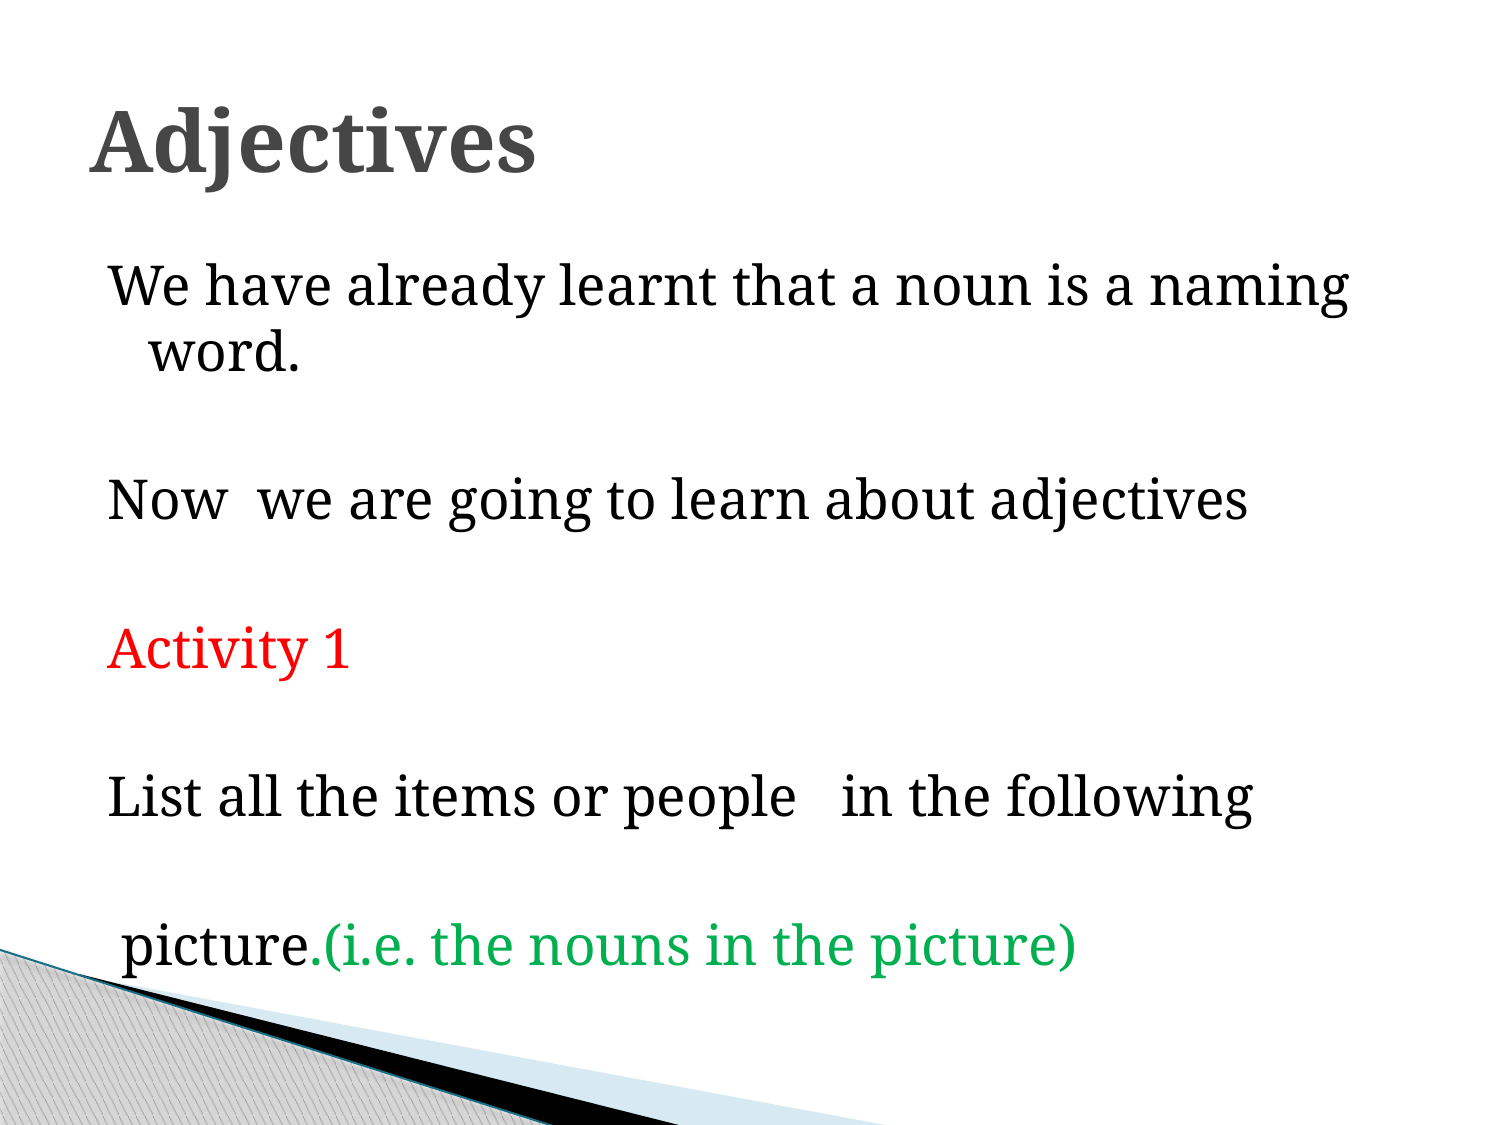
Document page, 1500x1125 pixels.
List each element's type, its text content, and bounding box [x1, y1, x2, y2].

title Adjectives [75, 45, 1425, 233]
list We have already learnt that a noun is a naming word. Now we are going to learn about adjectives Activity 1 List all the items or people in the following picture.(i.e. the nouns in the picture) [75, 243, 1425, 986]
